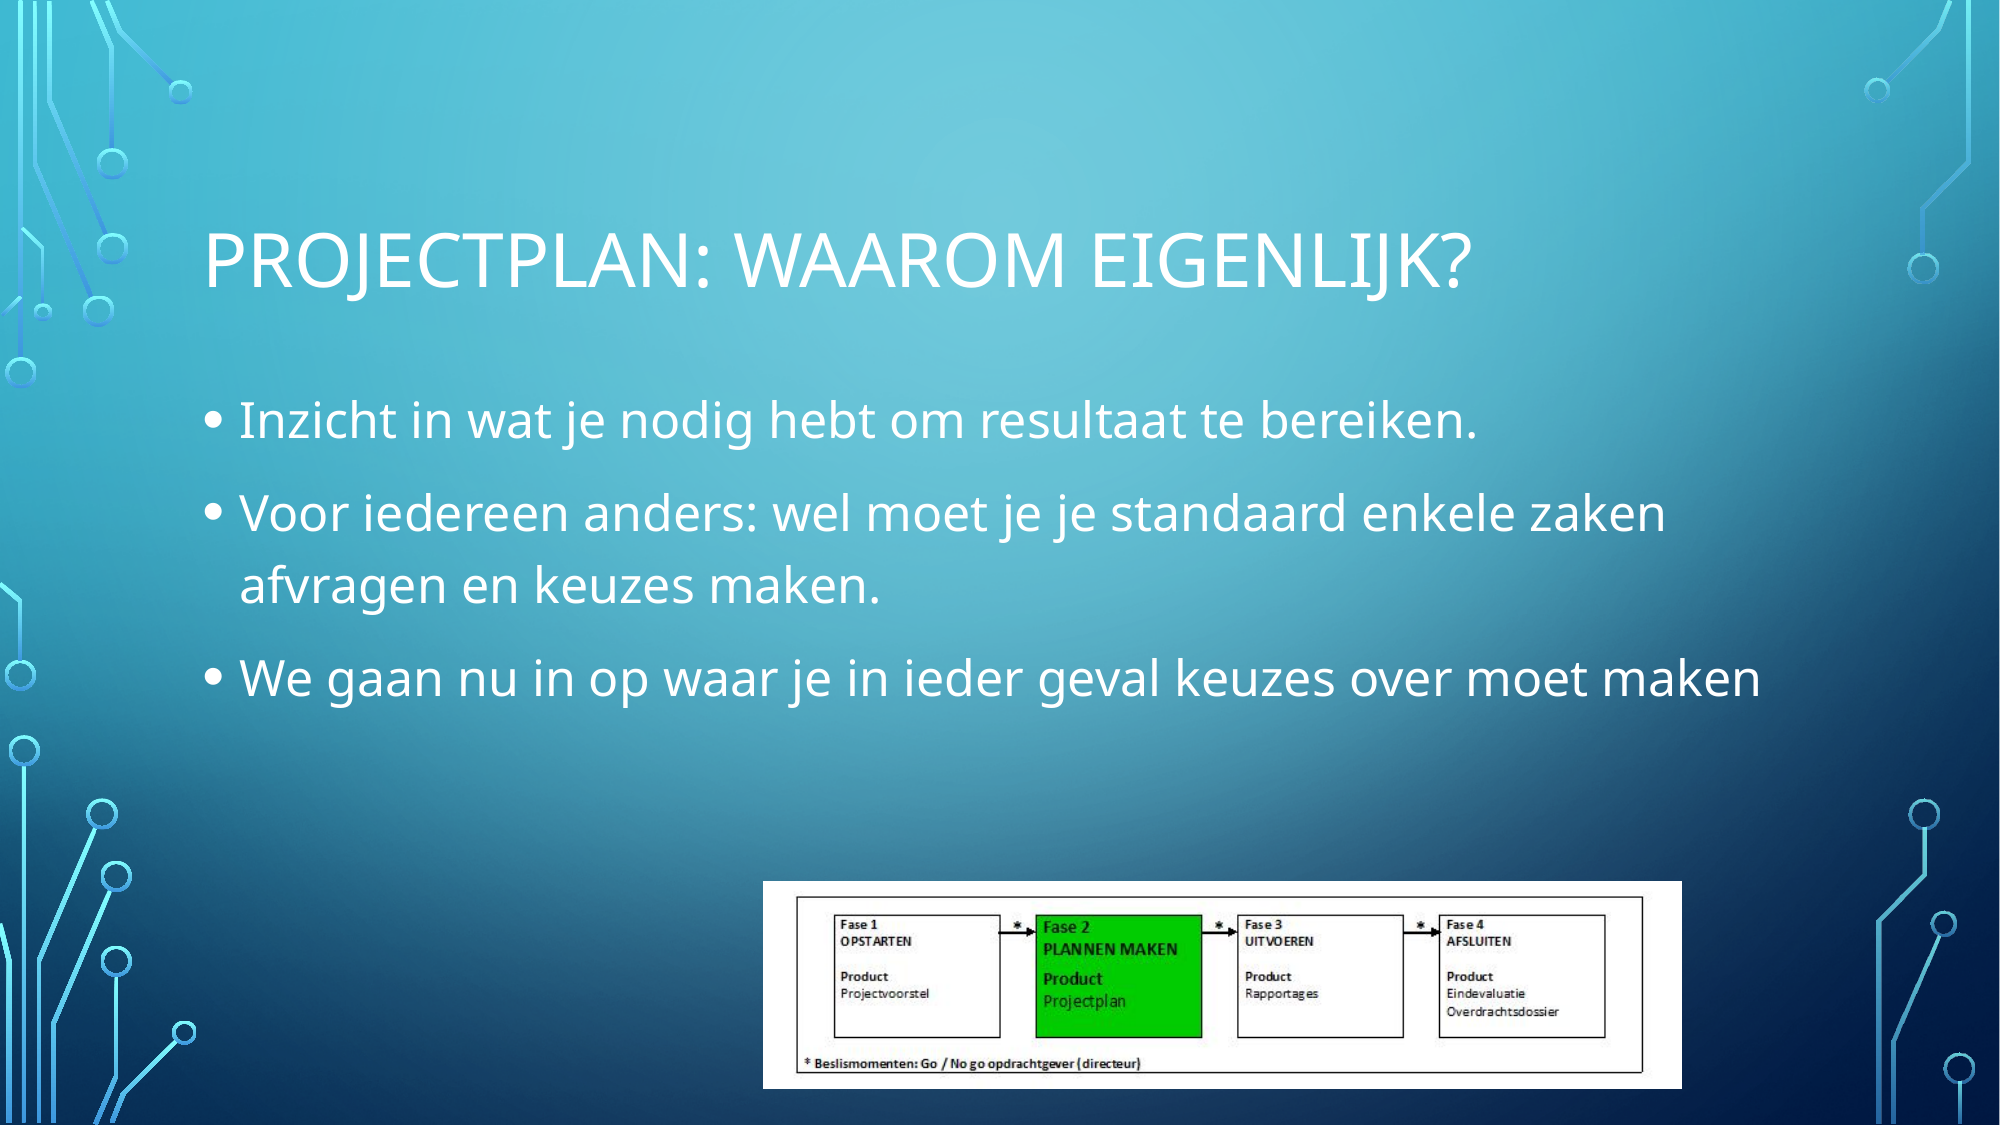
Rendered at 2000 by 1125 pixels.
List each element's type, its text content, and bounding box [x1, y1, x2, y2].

picture [763, 881, 1683, 1089]
list Inzicht in wat je nodig hebt om resultaat te bereiken. Voor iedereen anders: wel moet je je standaard enkele zaken afvragen en keuzes maken. We gaan nu in op waar je in ieder geval keuzes over moet maken [187, 369, 1812, 950]
title Projectplan: waarom eigenlijk? [187, 101, 1812, 344]
